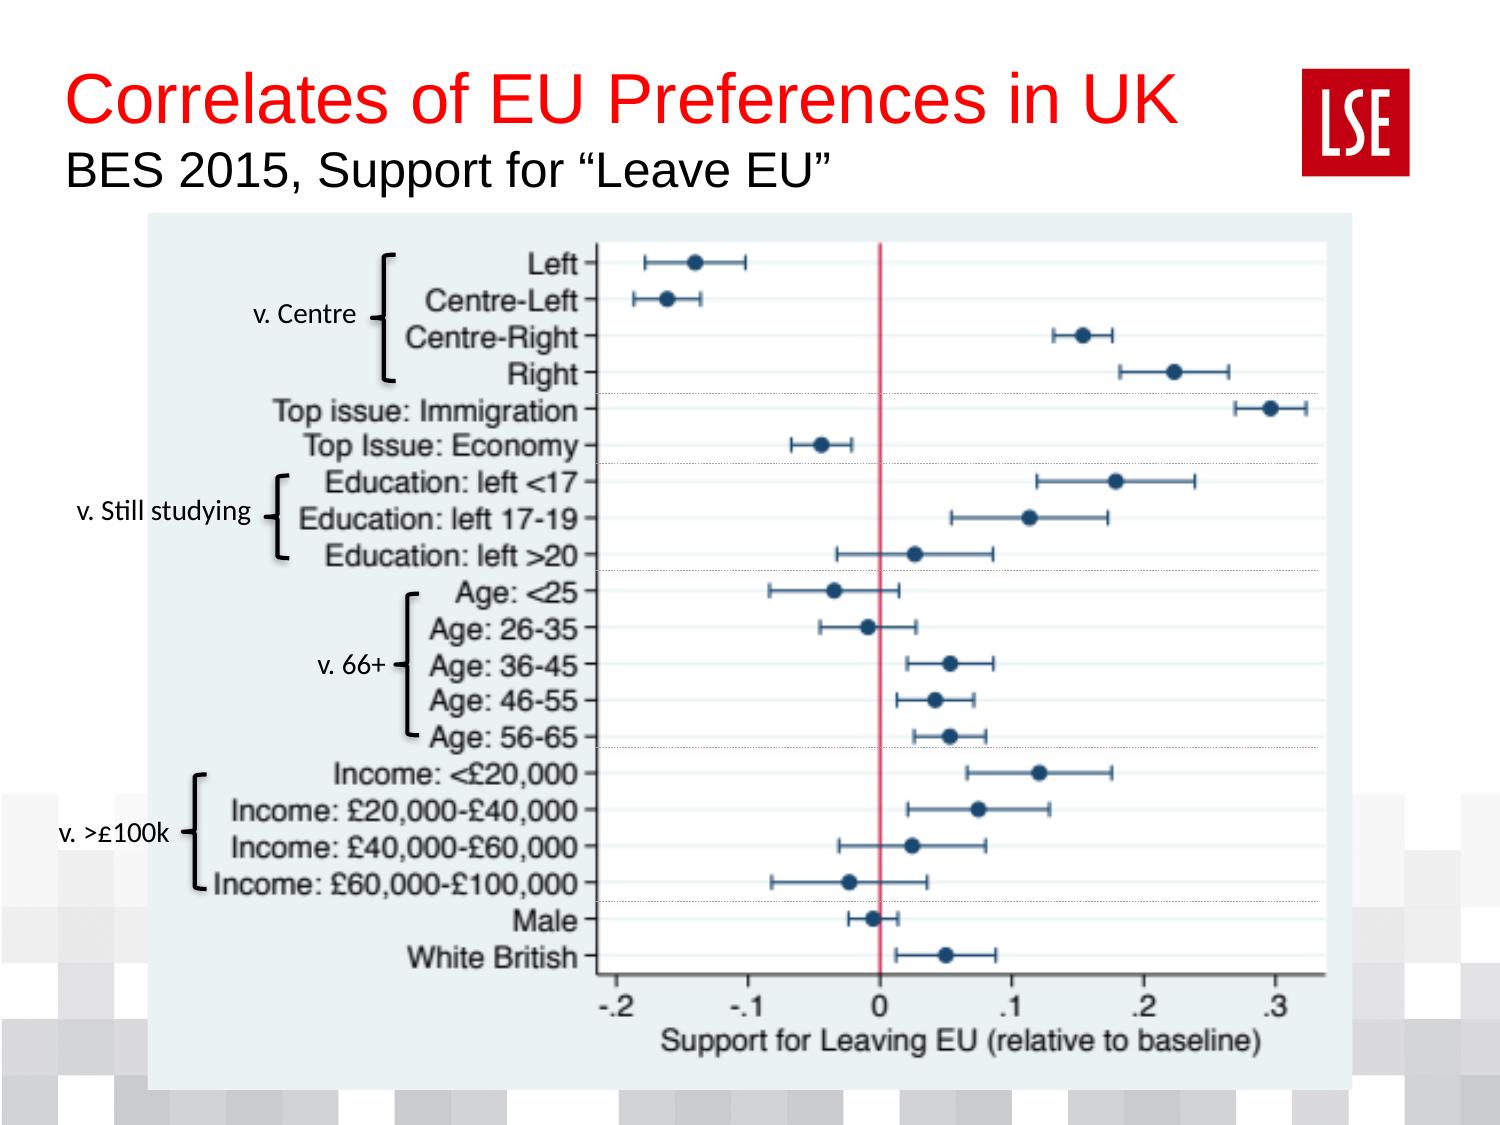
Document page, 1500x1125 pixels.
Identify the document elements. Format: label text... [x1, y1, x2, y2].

picture [0, 0, 1500, 1125]
text_box v. Still studying [61, 484, 142, 534]
text_box Correlates of EU Preferences in UK BES 2015, Support for “Leave EU” [49, 45, 1221, 233]
text_box v. >£100k [43, 806, 142, 856]
